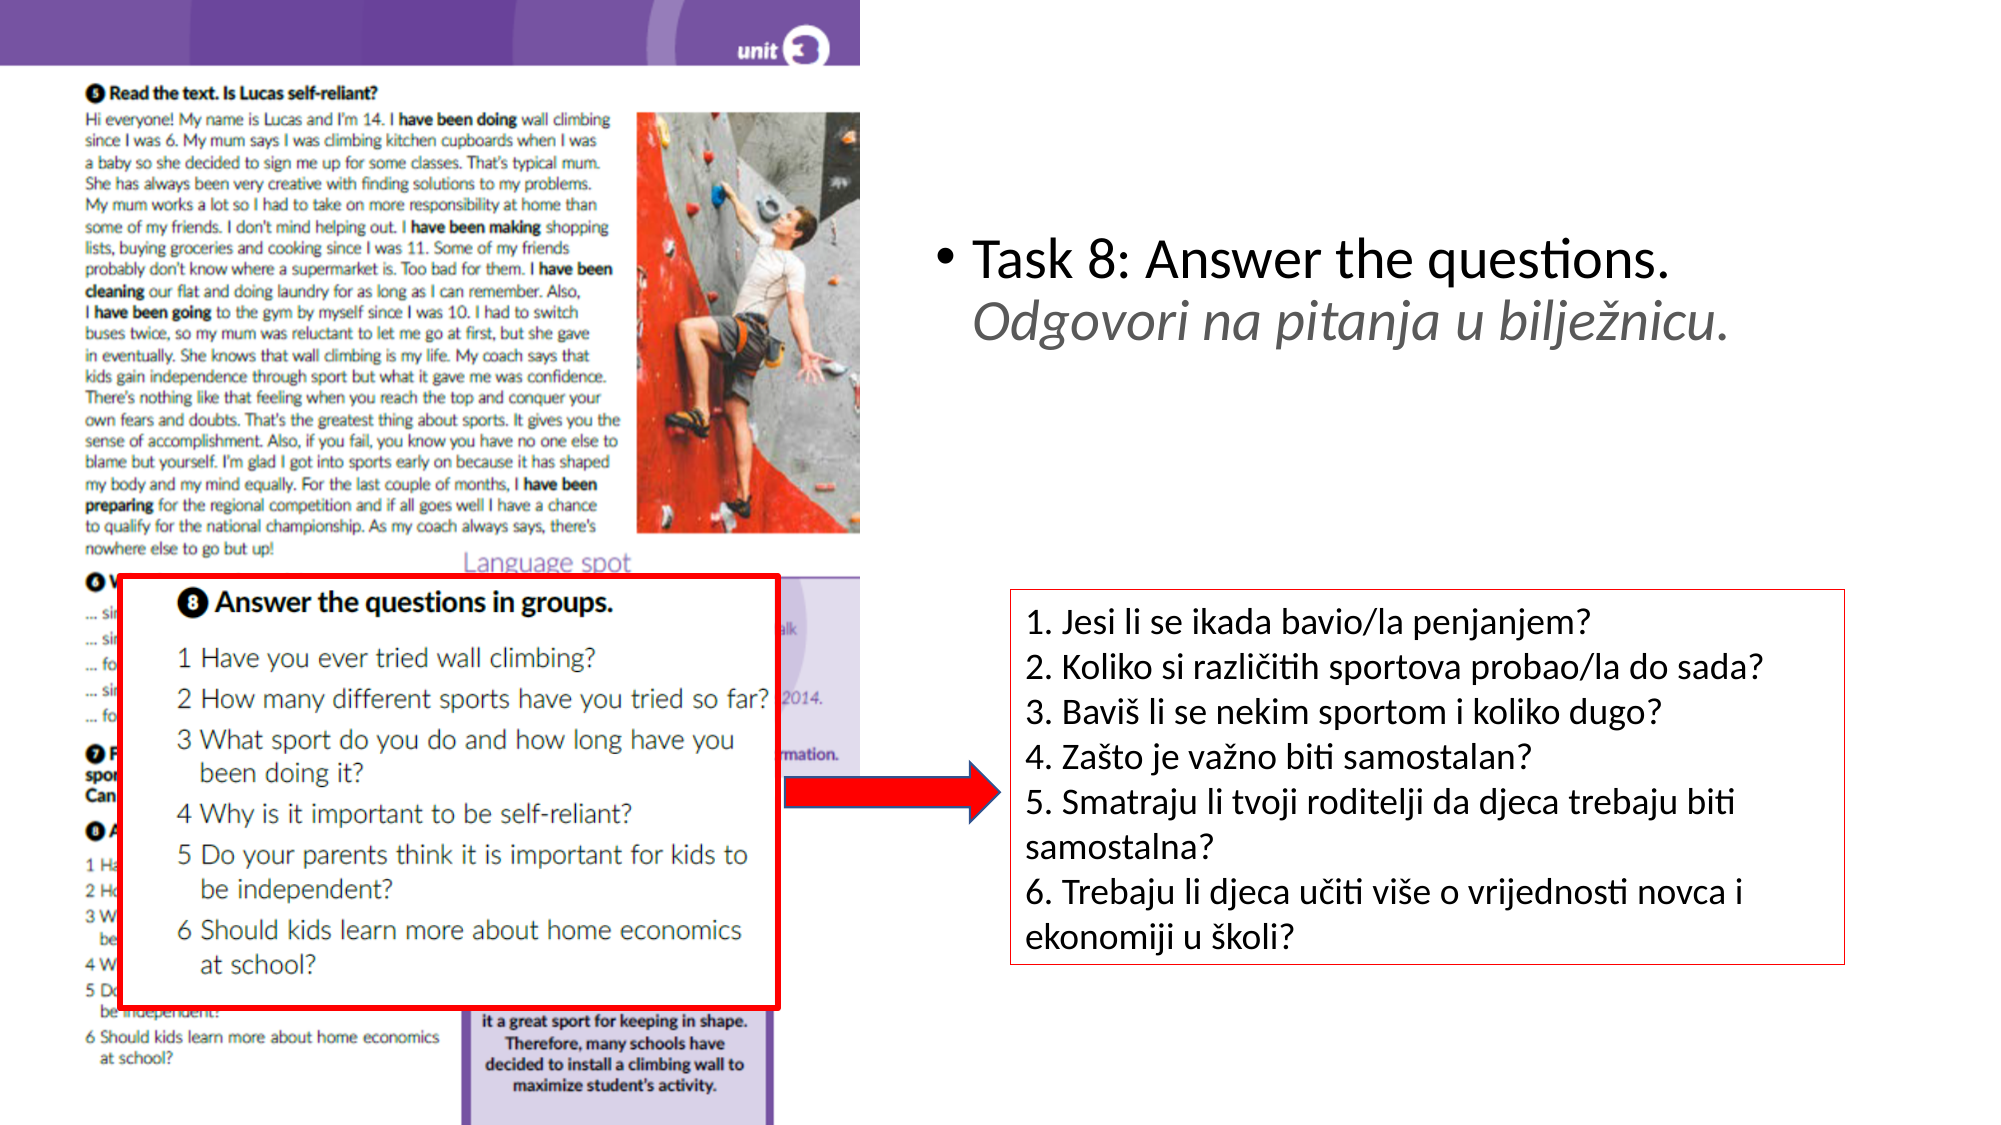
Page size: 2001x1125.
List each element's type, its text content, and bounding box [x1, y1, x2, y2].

picture [0, 0, 860, 1125]
text_box 1. Jesi li se ikada bavio/la penjanjem? 2. Koliko si različitih sportova probao/la do sada? 3. Baviš li se nekim sportom i koliko dugo? 4. Zašto je važno biti samostalan? 5. Smatraju li tvoji roditelji da djeca trebaju biti samostalna? 6. Trebaju li djeca učiti više o vrijednosti novca i ekonomiji u školi? [1010, 589, 1845, 965]
list Task 8: Answer the questions. Odgovori na pitanja u bilježnicu. [920, 220, 1904, 440]
text_box [860, 759, 1002, 825]
